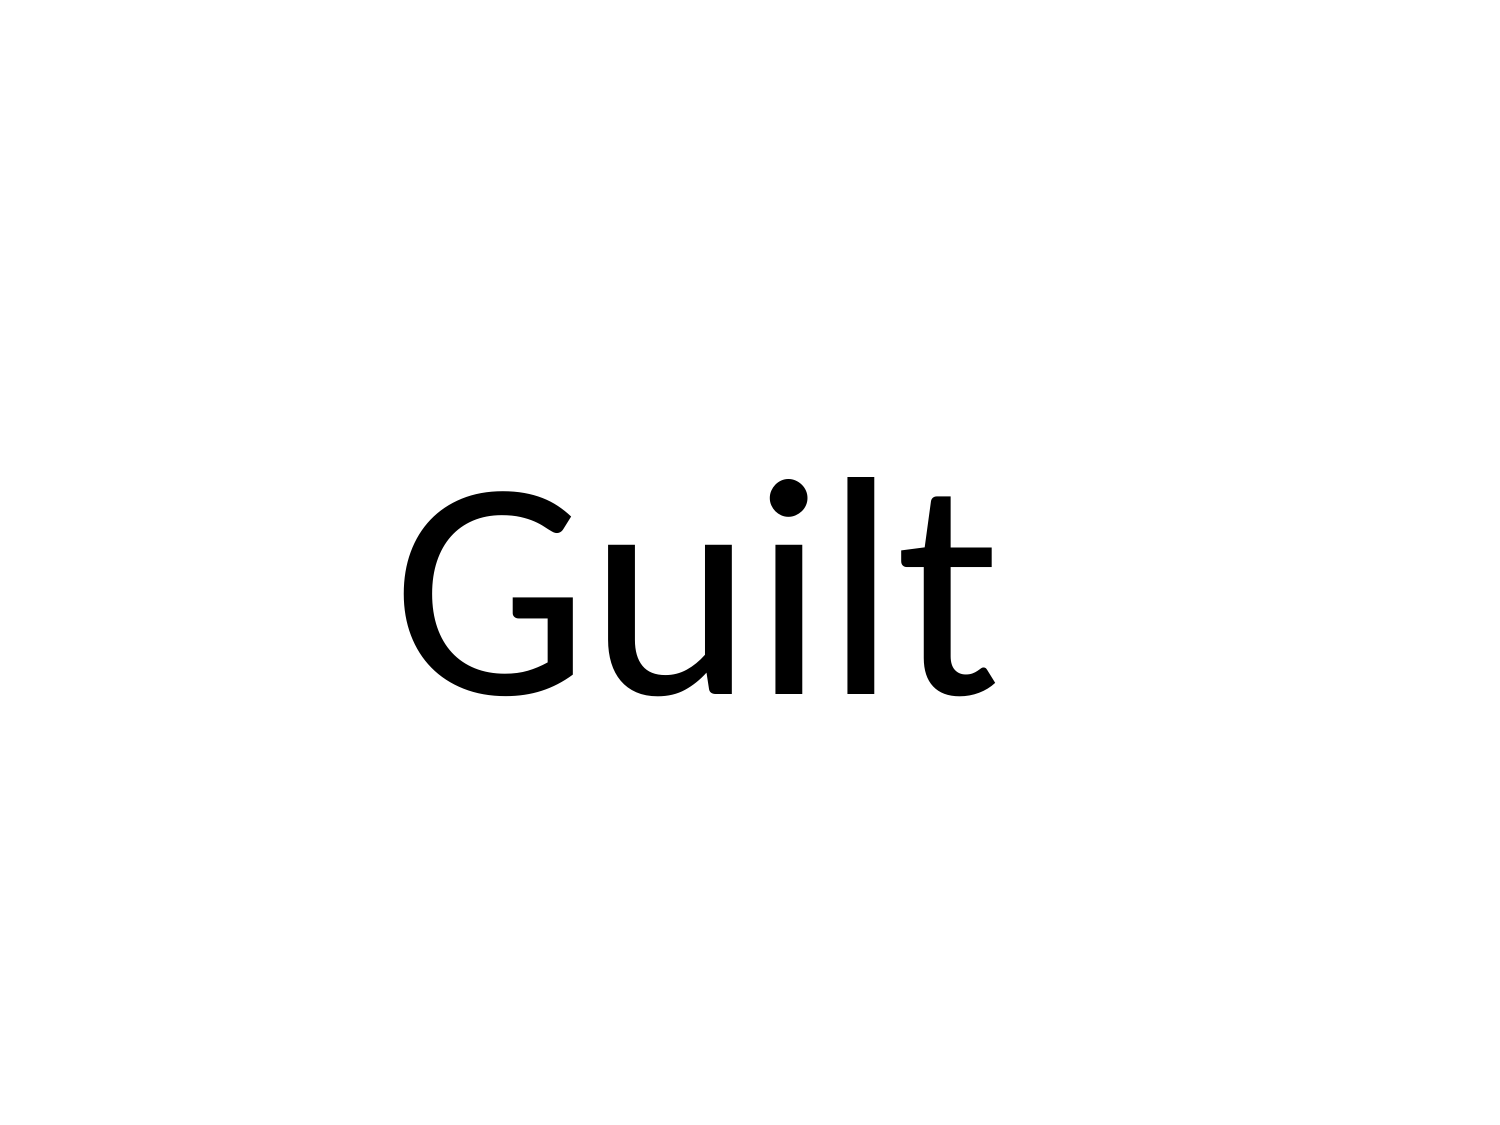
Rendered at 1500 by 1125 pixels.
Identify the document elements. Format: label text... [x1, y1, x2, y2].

text_box Guilt [377, 374, 1018, 765]
